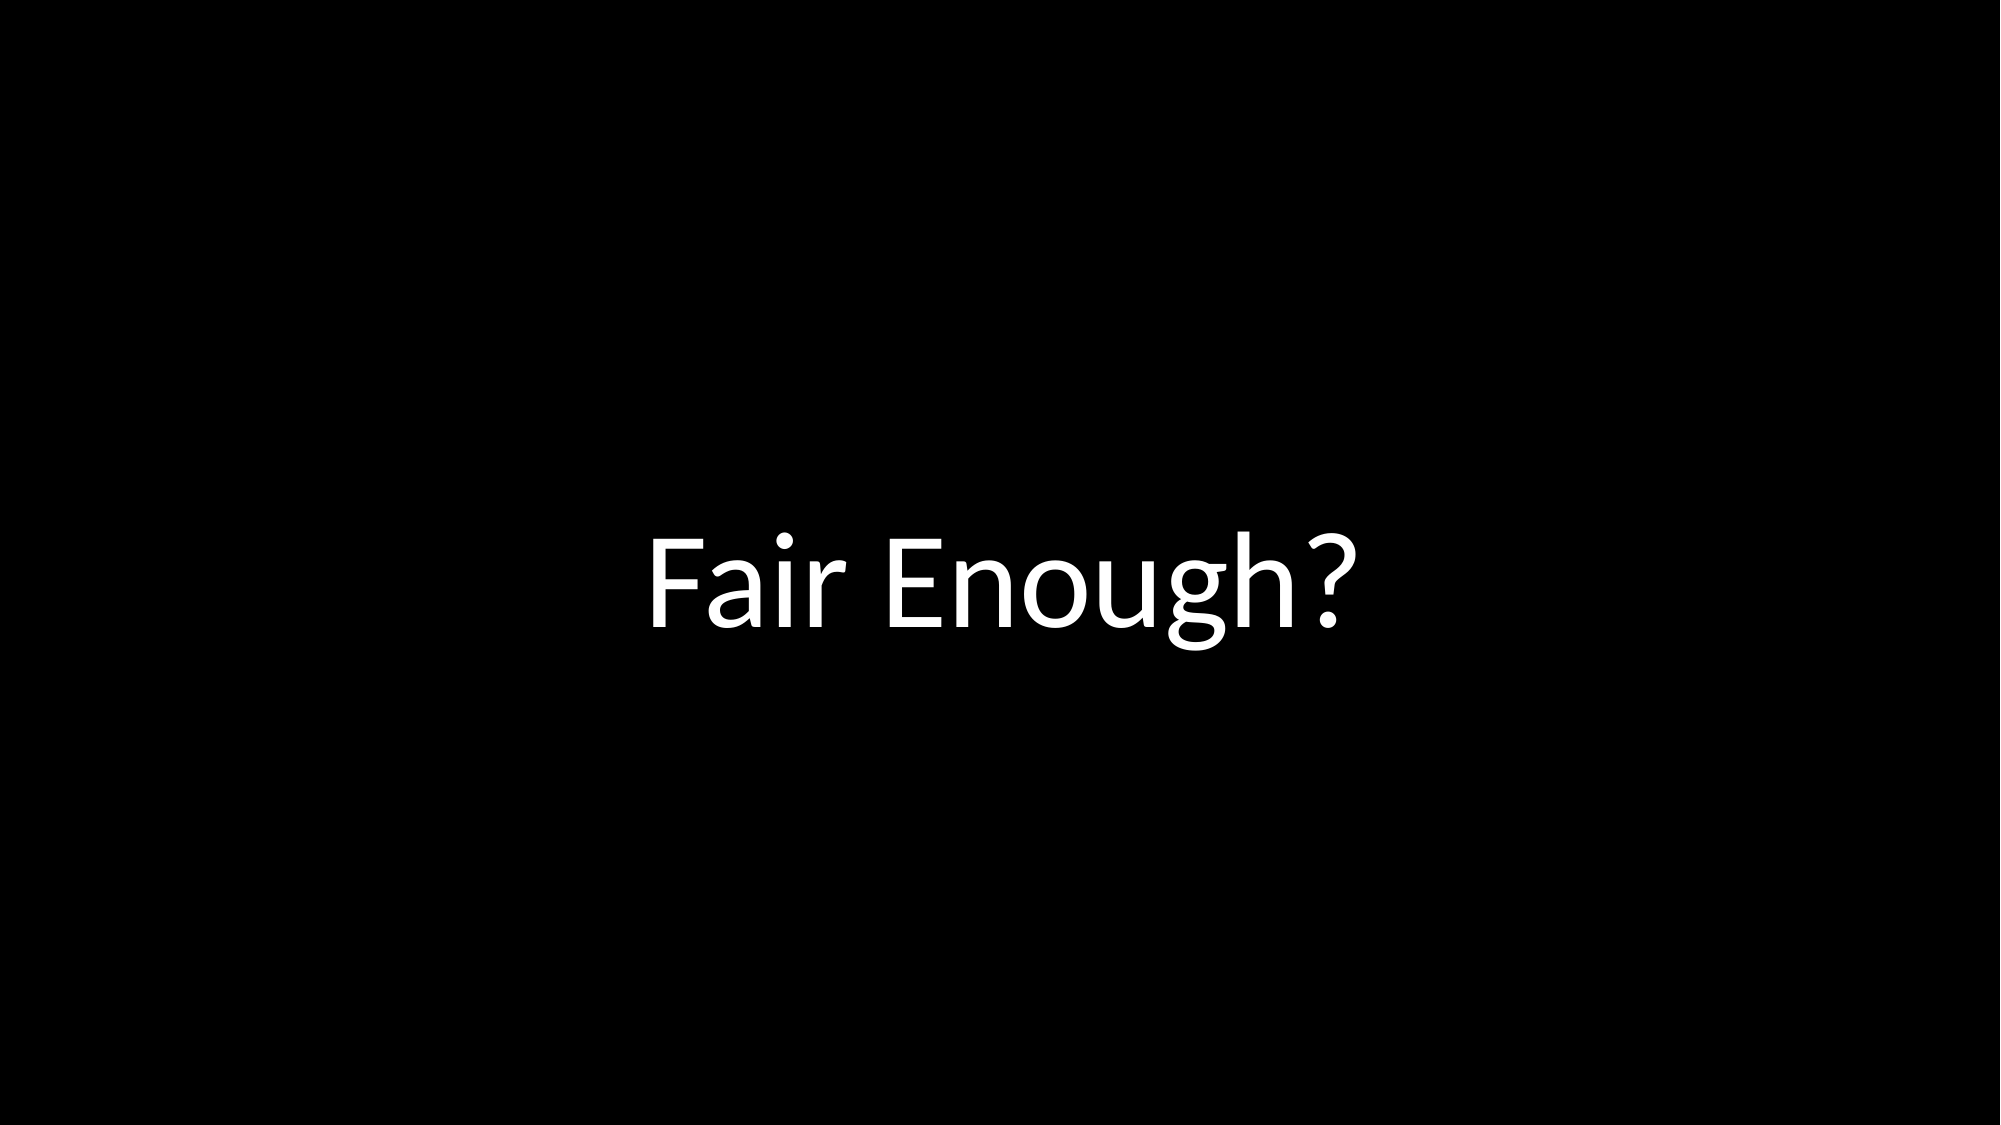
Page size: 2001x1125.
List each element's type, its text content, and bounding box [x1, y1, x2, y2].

list Fair Enough? [142, 501, 1868, 838]
